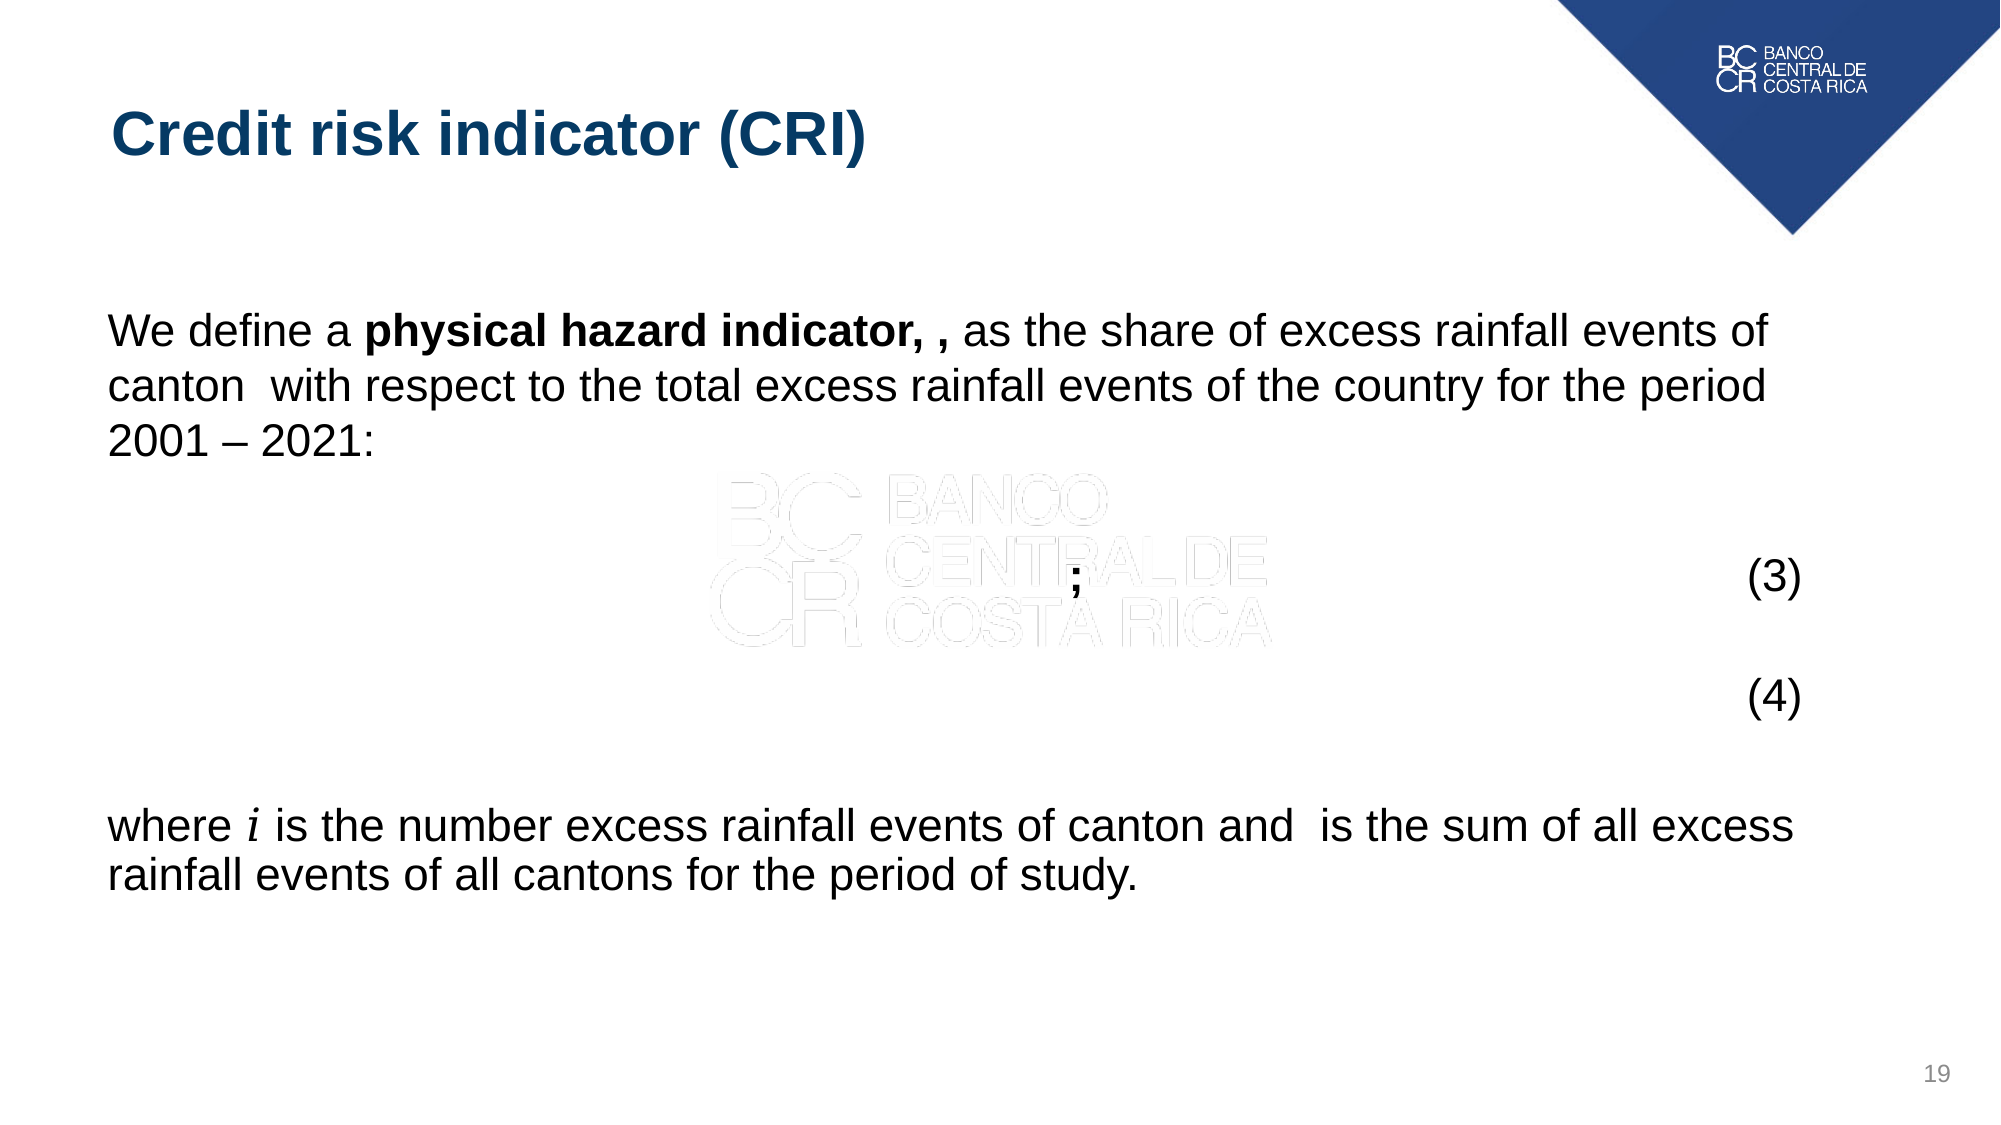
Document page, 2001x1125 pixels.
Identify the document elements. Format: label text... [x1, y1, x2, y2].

picture [0, 0, 2000, 1125]
text_box Credit risk indicator (CRI) [97, 85, 883, 176]
slide_number 19 [1516, 1042, 1967, 1103]
